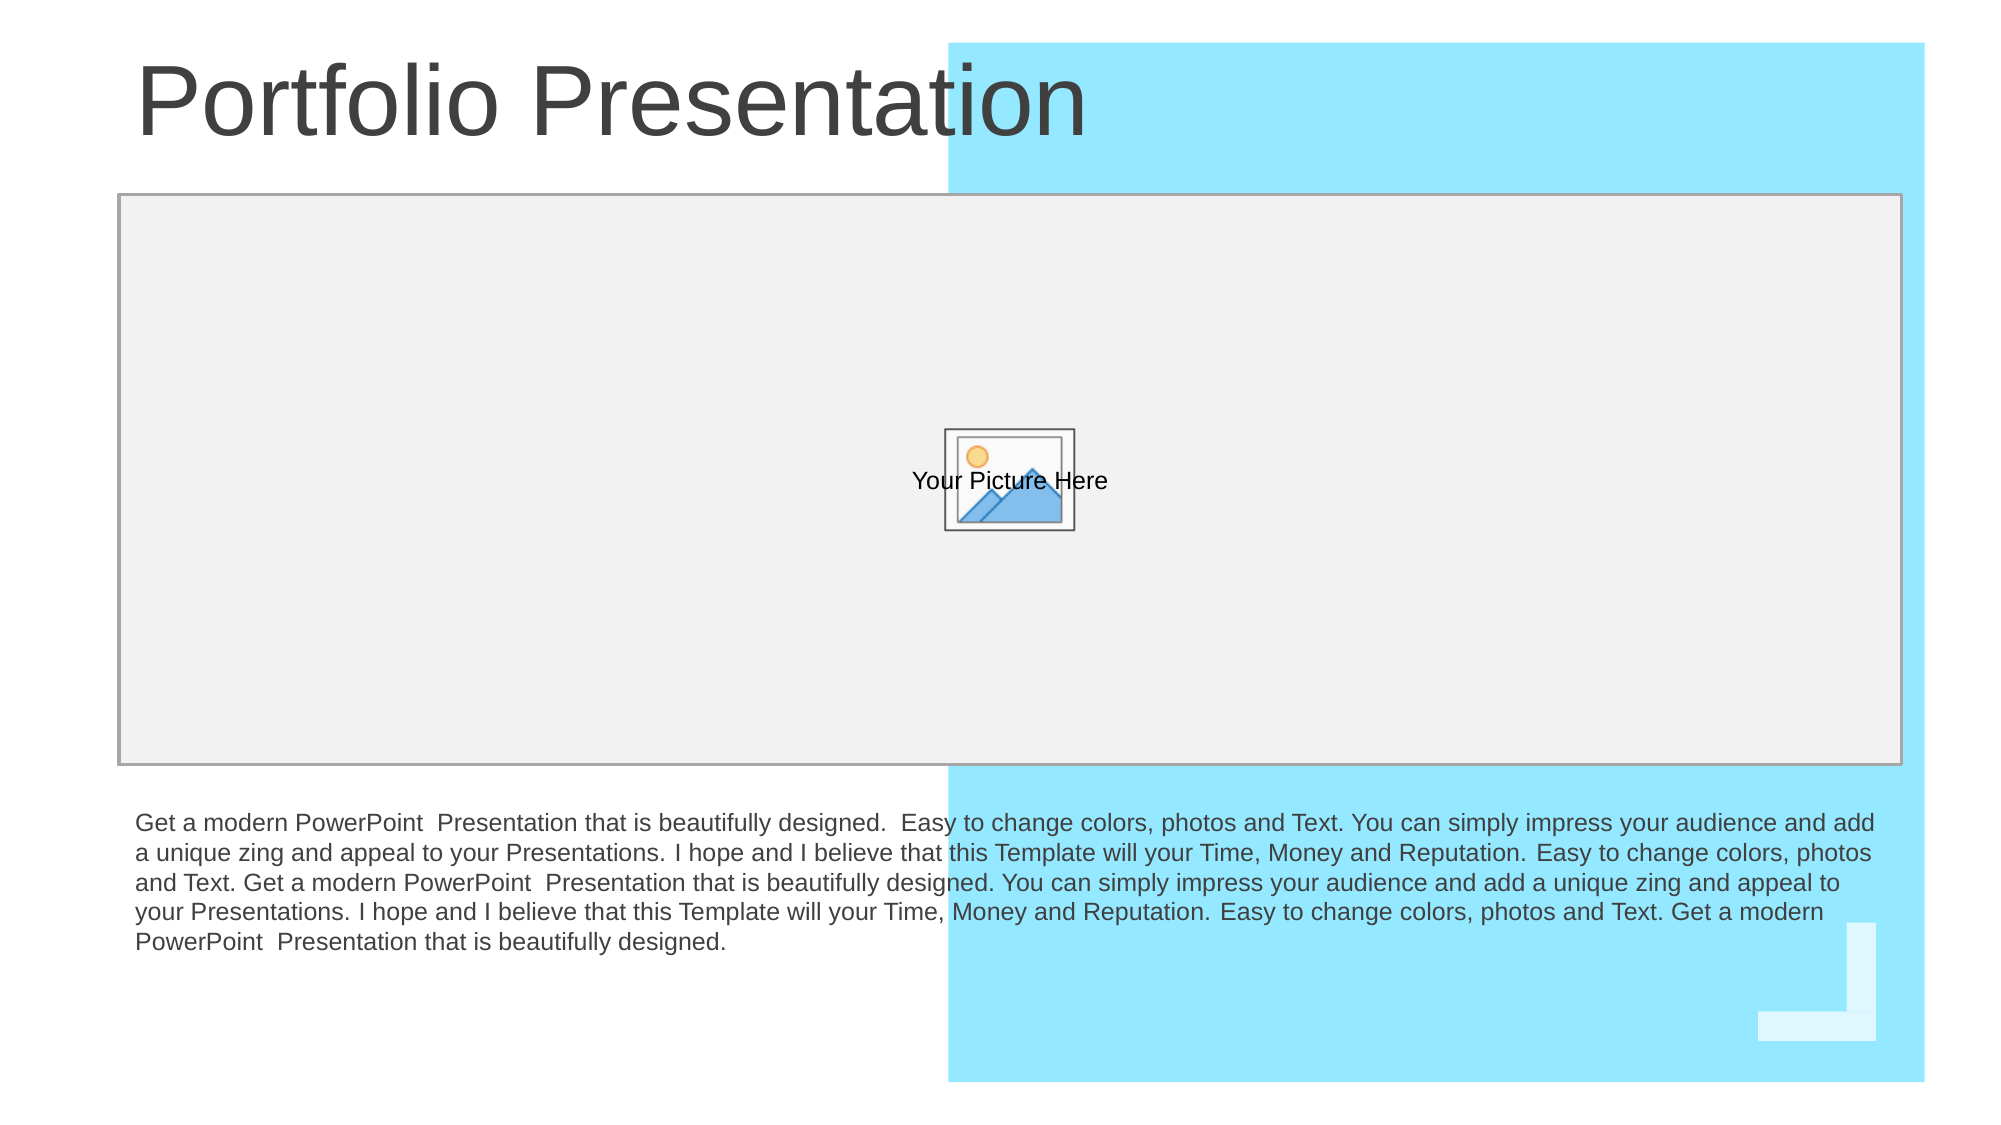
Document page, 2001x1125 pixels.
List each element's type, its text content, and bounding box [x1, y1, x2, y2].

title Portfolio Presentation [120, 44, 1901, 161]
picture [120, 196, 1901, 764]
text_box Get a modern PowerPoint Presentation that is beautifully designed. Easy to change colors, photos and Text. You can simply impress your audience and add a unique zing and appeal to your Presentations. I hope and I believe that this Template will your Time, Money and Reputation. Easy to change colors, photos and Text. Get a modern PowerPoint Presentation that is beautifully designed. You can simply impress your audience and add a unique zing and appeal to your Presentations. I hope and I believe that this Template will your Time, Money and Reputation. Easy to change colors, photos and Text. Get a modern PowerPoint Presentation that is beautifully designed. [120, 798, 1901, 964]
